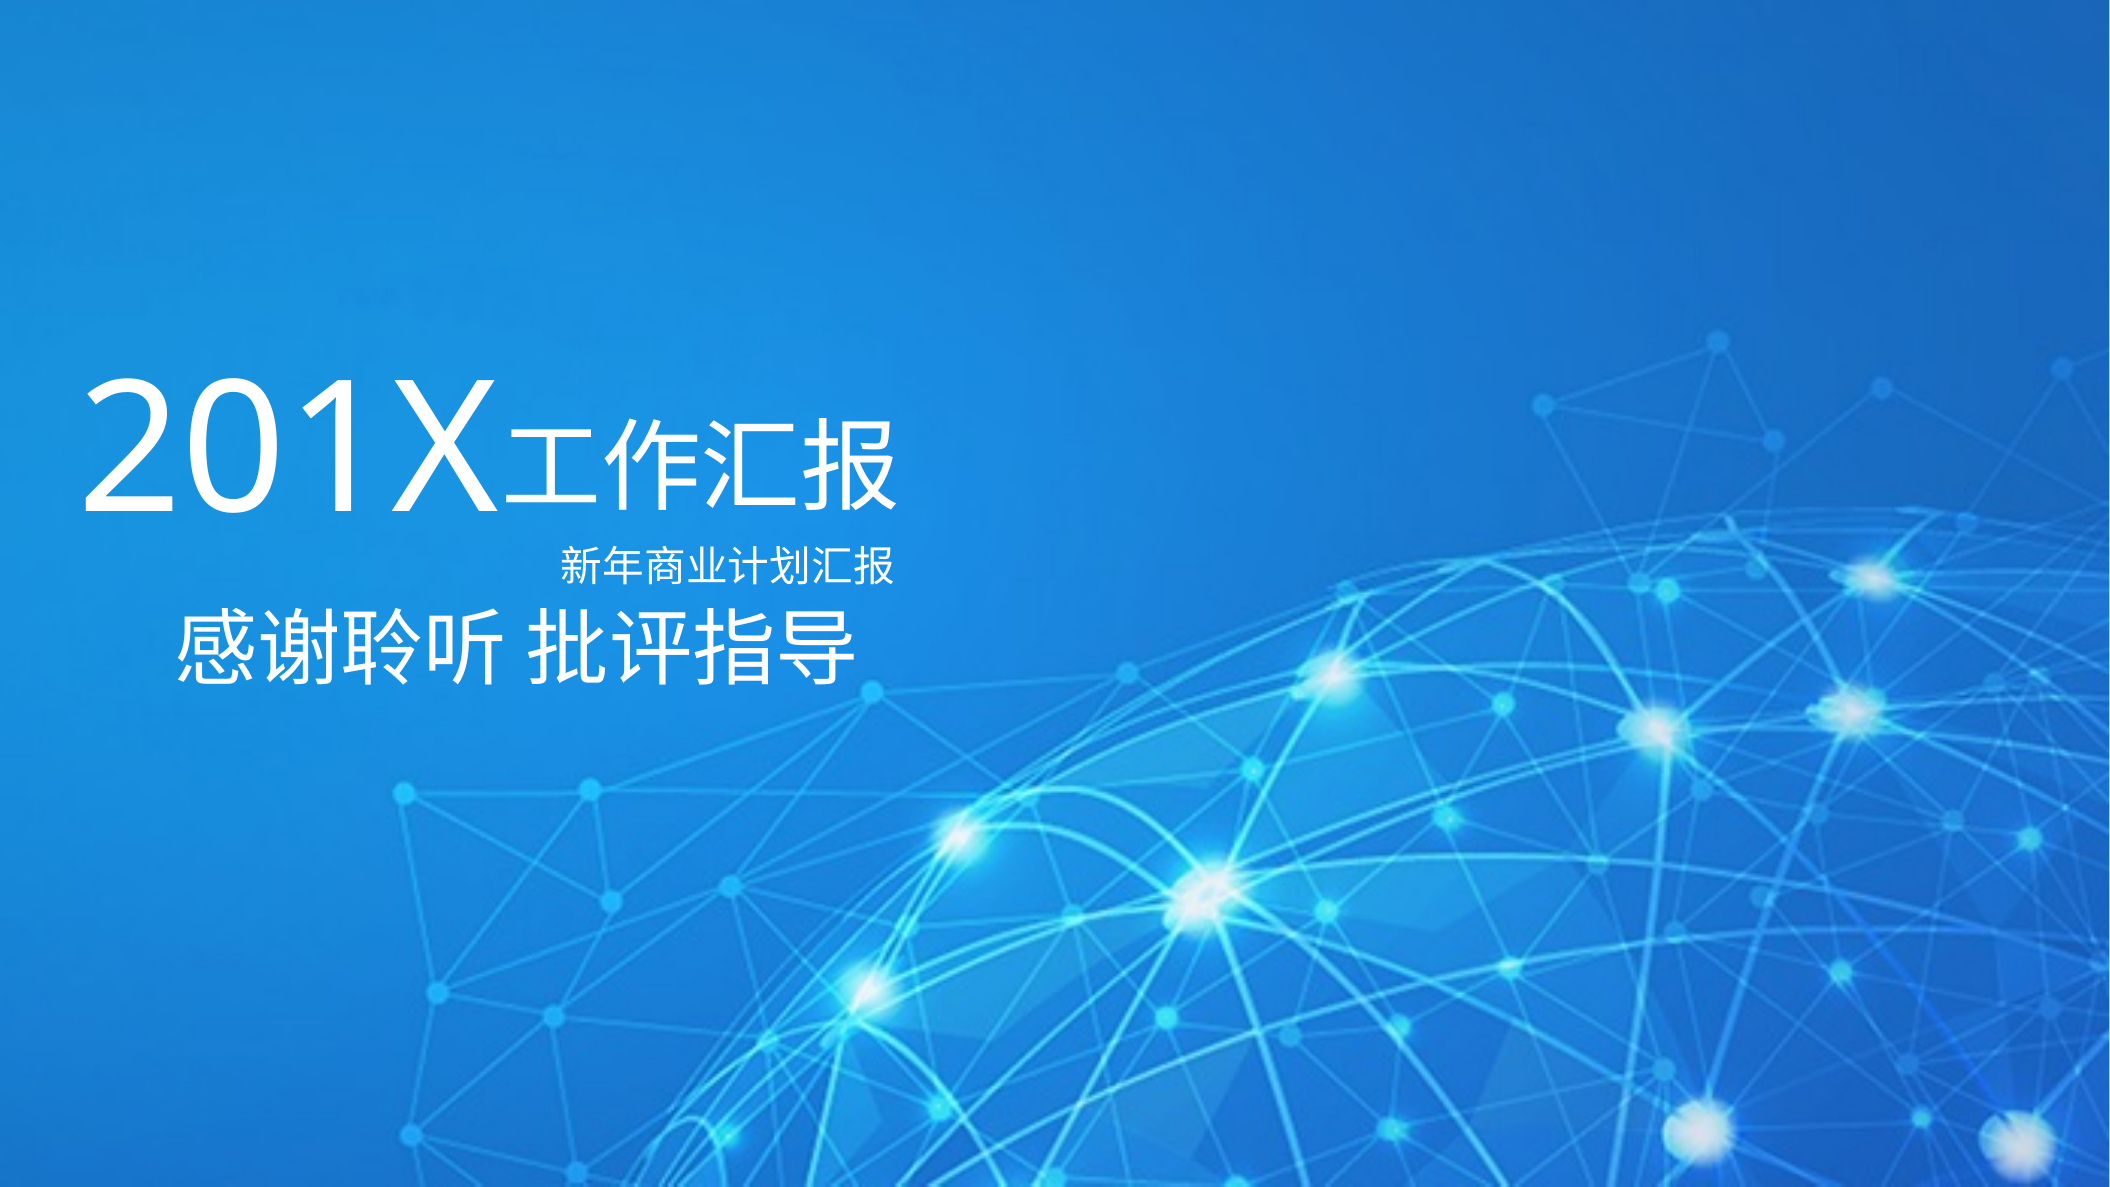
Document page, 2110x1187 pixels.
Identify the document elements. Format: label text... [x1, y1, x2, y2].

text_box [0, 0, 2110, 1187]
text_box 新年商业计划汇报 [523, 531, 910, 587]
text_box 感谢聆听 批评指导 [159, 587, 910, 703]
text_box 工作汇报 [486, 395, 983, 531]
text_box 201X [62, 320, 547, 556]
